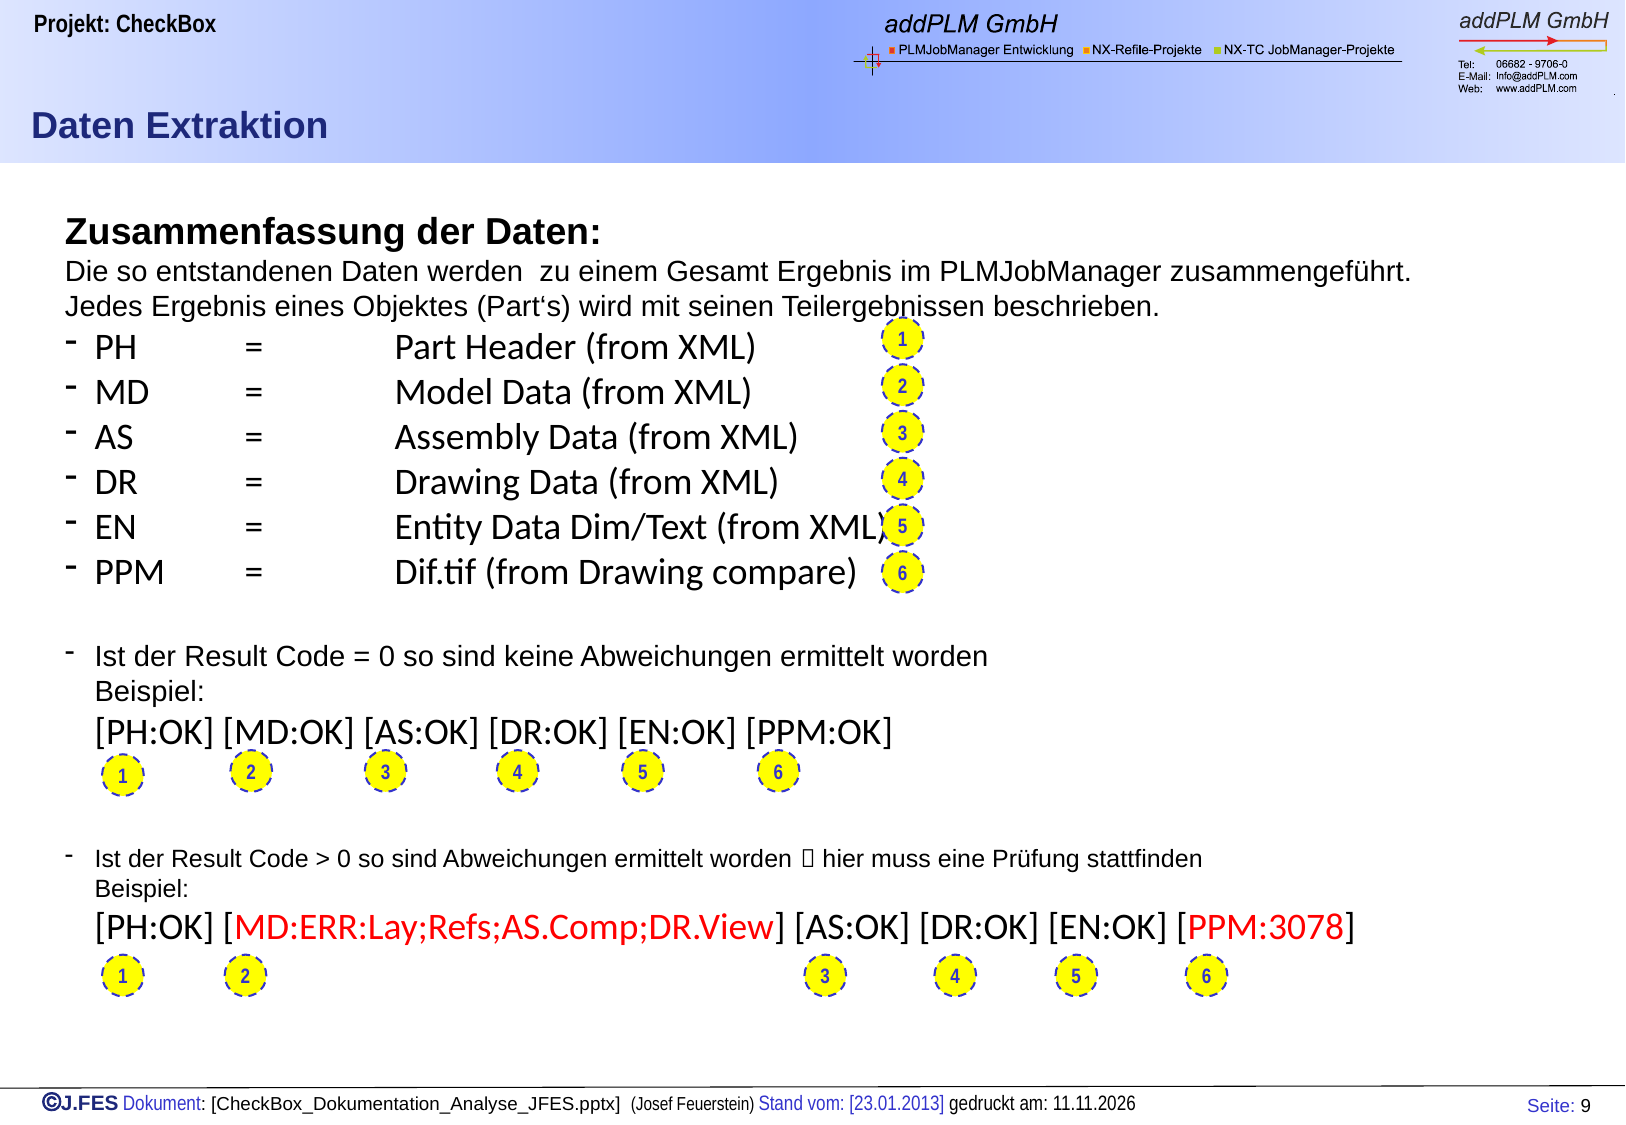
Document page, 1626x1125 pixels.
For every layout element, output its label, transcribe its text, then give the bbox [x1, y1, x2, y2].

text_box 6 [881, 551, 924, 593]
text_box 4 [496, 750, 539, 792]
text_box 6 [1185, 954, 1228, 997]
text_box 5 [881, 504, 924, 547]
text_box 2 [230, 750, 273, 792]
text_box 5 [1055, 954, 1098, 997]
text_box 5 [622, 750, 664, 792]
text_box 3 [364, 750, 407, 792]
text_box 2 [881, 364, 924, 406]
text_box 4 [881, 457, 924, 500]
text_box 3 [804, 954, 847, 997]
text_box 4 [934, 954, 977, 997]
text_box Zusammenfassung der Daten: Die so entstandenen Daten werden zu einem Gesamt Ergebnis im PLMJobManager zusammengeführt. Jedes Ergebnis eines Objektes (Part‘s) wird mit seinen Teilergebnissen beschrieben. PH = Part Header (from XML) MD = Model Data (from XML) AS = Assembly Data (from XML) DR = Drawing Data (from XML) EN = Entity Data Dim/Text (from XML) PPM = Dif.tif (from Drawing compare) Ist der Result Code = 0 so sind keine Abweichungen ermittelt worden Beispiel: [PH:OK] [MD:OK] [AS:OK] [DR:OK] [EN:OK] [PPM:OK] Ist der Result Code > 0 so sind Abweichungen ermittelt worden  hier muss eine Prüfung stattfinden Beispiel: [PH:OK] [MD:ERR:Lay;Refs;AS.Comp;DR.View] [AS:OK] [DR:OK] [EN:OK] [PPM:3078] [50, 199, 1495, 955]
text_box 1 [102, 954, 144, 997]
text_box 3 [881, 410, 924, 453]
text_box 1 [881, 317, 924, 360]
text_box 6 [757, 750, 800, 792]
text_box 1 [102, 754, 144, 796]
text_box 2 [224, 954, 267, 997]
title Daten Extraktion [30, 73, 1600, 148]
